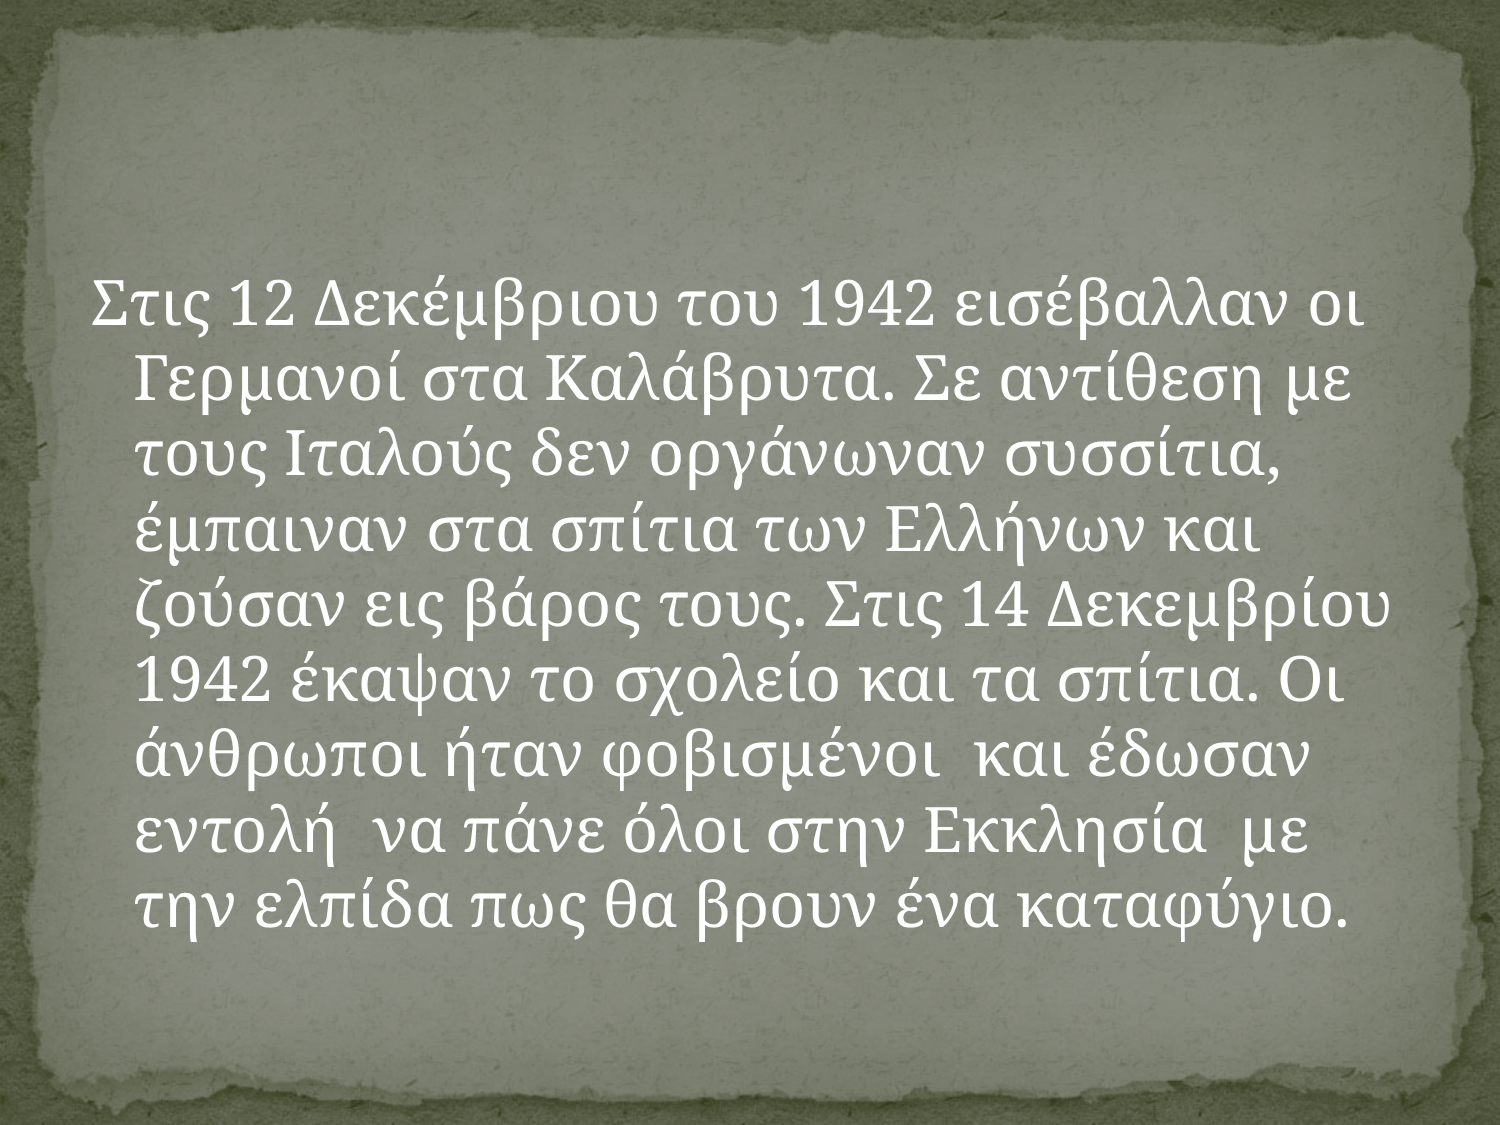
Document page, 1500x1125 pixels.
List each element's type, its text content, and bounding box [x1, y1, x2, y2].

list Στις 12 Δεκέμβριου του 1942 εισέβαλλαν οι Γερμανοί στα Καλάβρυτα. Σε αντίθεση με τους Ιταλούς δεν οργάνωναν συσσίτια, έμπαιναν στα σπίτια των Ελλήνων και ζούσαν εις βάρος τους. Στις 14 Δεκεμβρίου 1942 έκαψαν το σχολείο και τα σπίτια. Οι άνθρωποι ήταν φοβισμένοι και έδωσαν εντολή να πάνε όλοι στην Εκκλησία με την ελπίδα πως θα βρουν ένα καταφύγιο. [76, 255, 1427, 1006]
